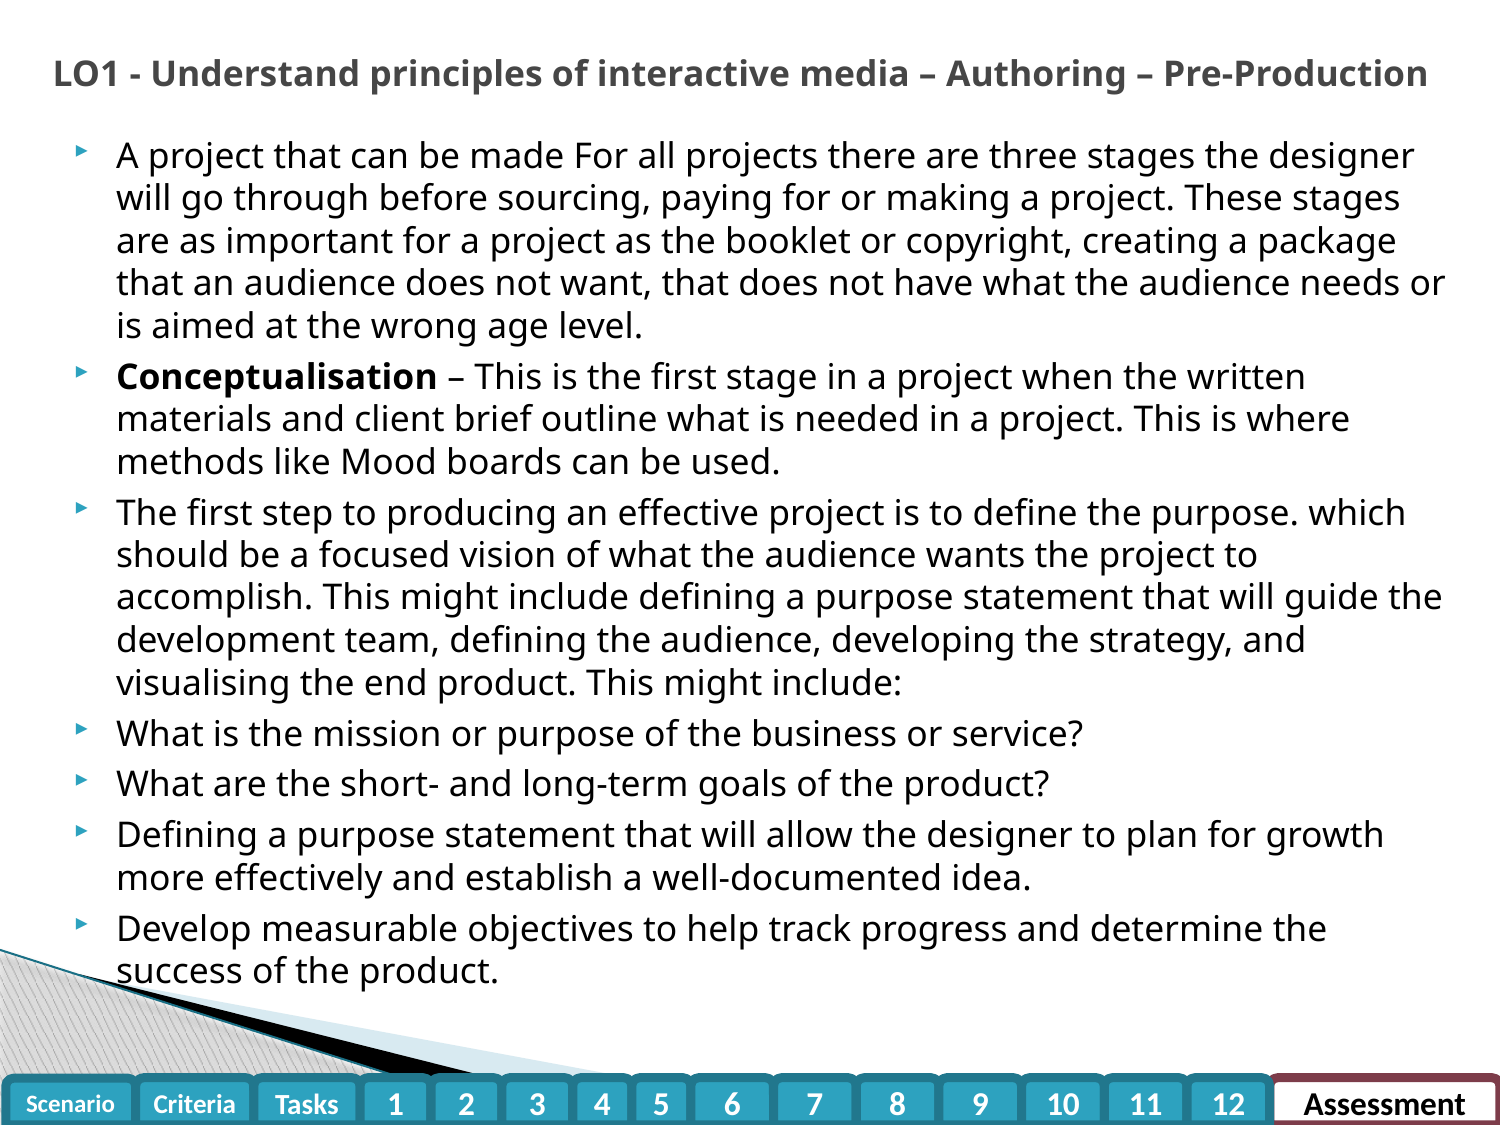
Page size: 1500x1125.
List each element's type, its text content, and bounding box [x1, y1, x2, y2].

list A project that can be made For all projects there are three stages the designer will go through before sourcing, paying for or making a project. These stages are as important for a project as the booklet or copyright, creating a package that an audience does not want, that does not have what the audience needs or is aimed at the wrong age level. Conceptualisation – This is the first stage in a project when the written materials and client brief outline what is needed in a project. This is where methods like Mood boards can be used. The first step to producing an effective project is to define the purpose. which should be a focused vision of what the audience wants the project to accomplish. This might include defining a purpose statement that will guide the development team, defining the audience, developing the strategy, and visualising the end product. This might include: What is the mission or purpose of the business or service? What are the short- and long-term goals of the product? Defining a purpose statement that will allow the designer to plan for growth more effectively and establish a well-documented idea. Develop measurable objectives to help track progress and determine the success of the product. [41, 126, 1471, 1024]
title LO1 - Understand principles of interactive media – Authoring – Pre-Production [37, 19, 1471, 126]
